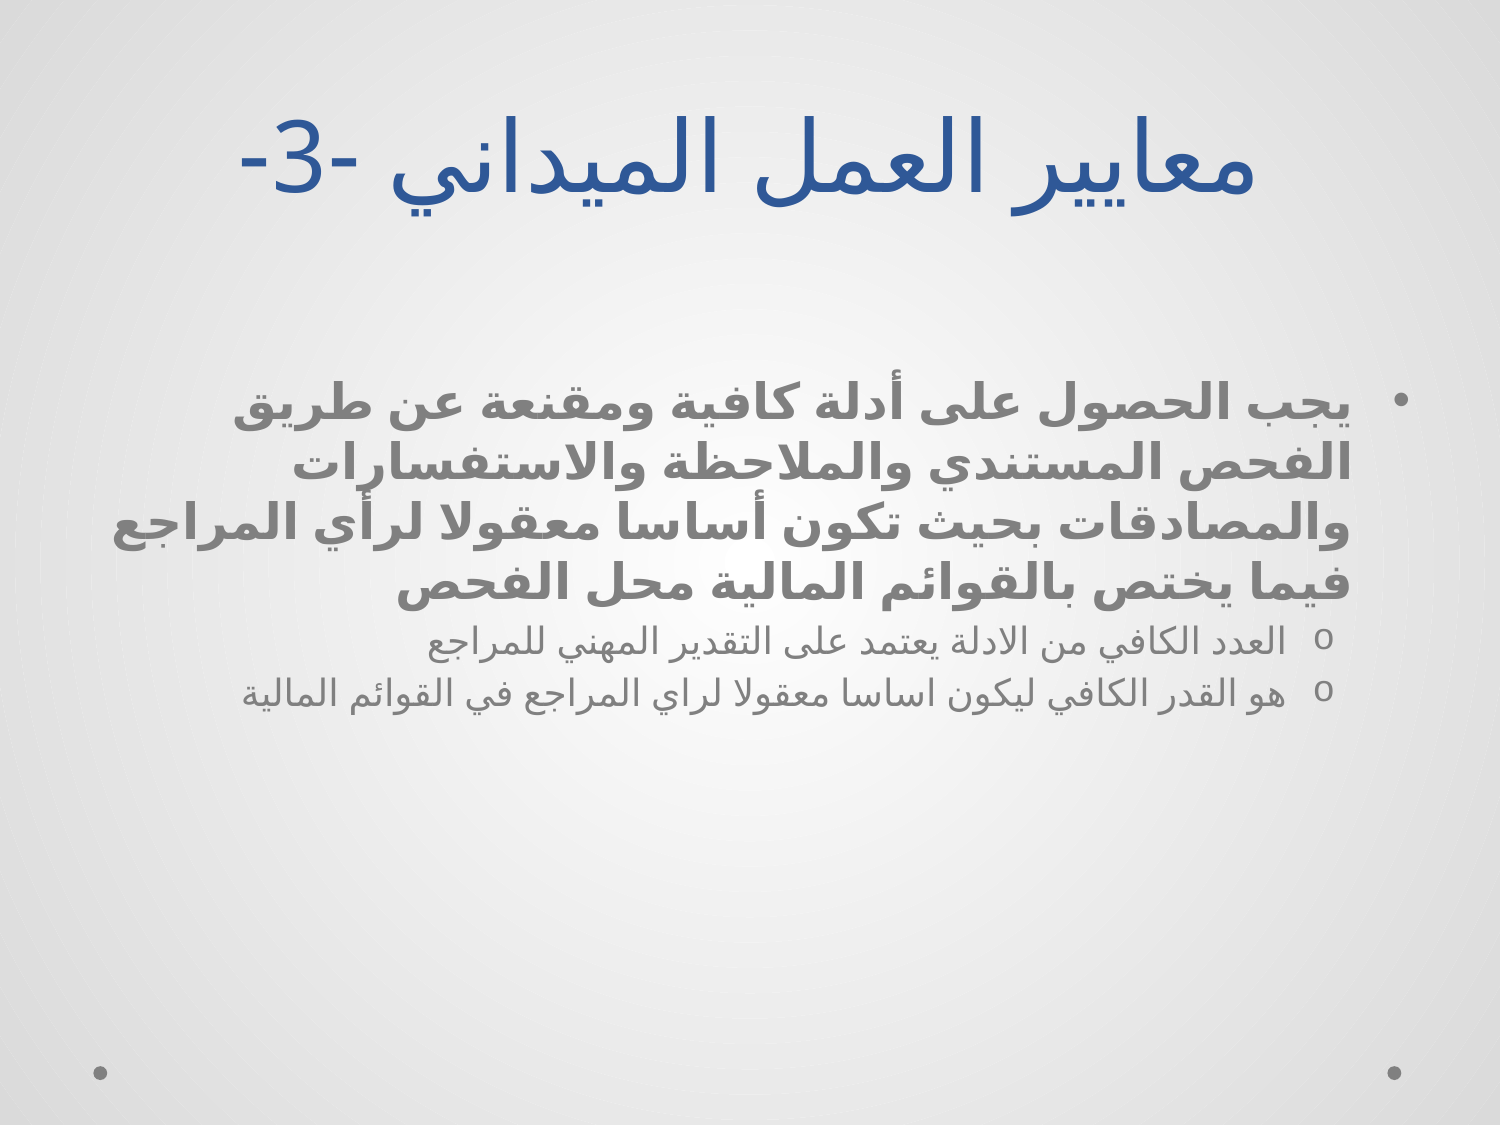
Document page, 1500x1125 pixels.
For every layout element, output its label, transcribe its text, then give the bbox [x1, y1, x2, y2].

list يجب الحصول على أدلة كافية ومقنعة عن طريق الفحص المستندي والملاحظة والاستفسارات والمصادقات بحيث تكون أساسا معقولا لرأي المراجع فيما يختص بالقوائم المالية محل الفحص العدد الكافي من الادلة يعتمد على التقدير المهني للمراجع هو القدر الكافي ليكون اساسا معقولا لراي المراجع في القوائم المالية [75, 361, 1425, 1005]
title معايير العمل الميداني -3- [75, 0, 1425, 220]
